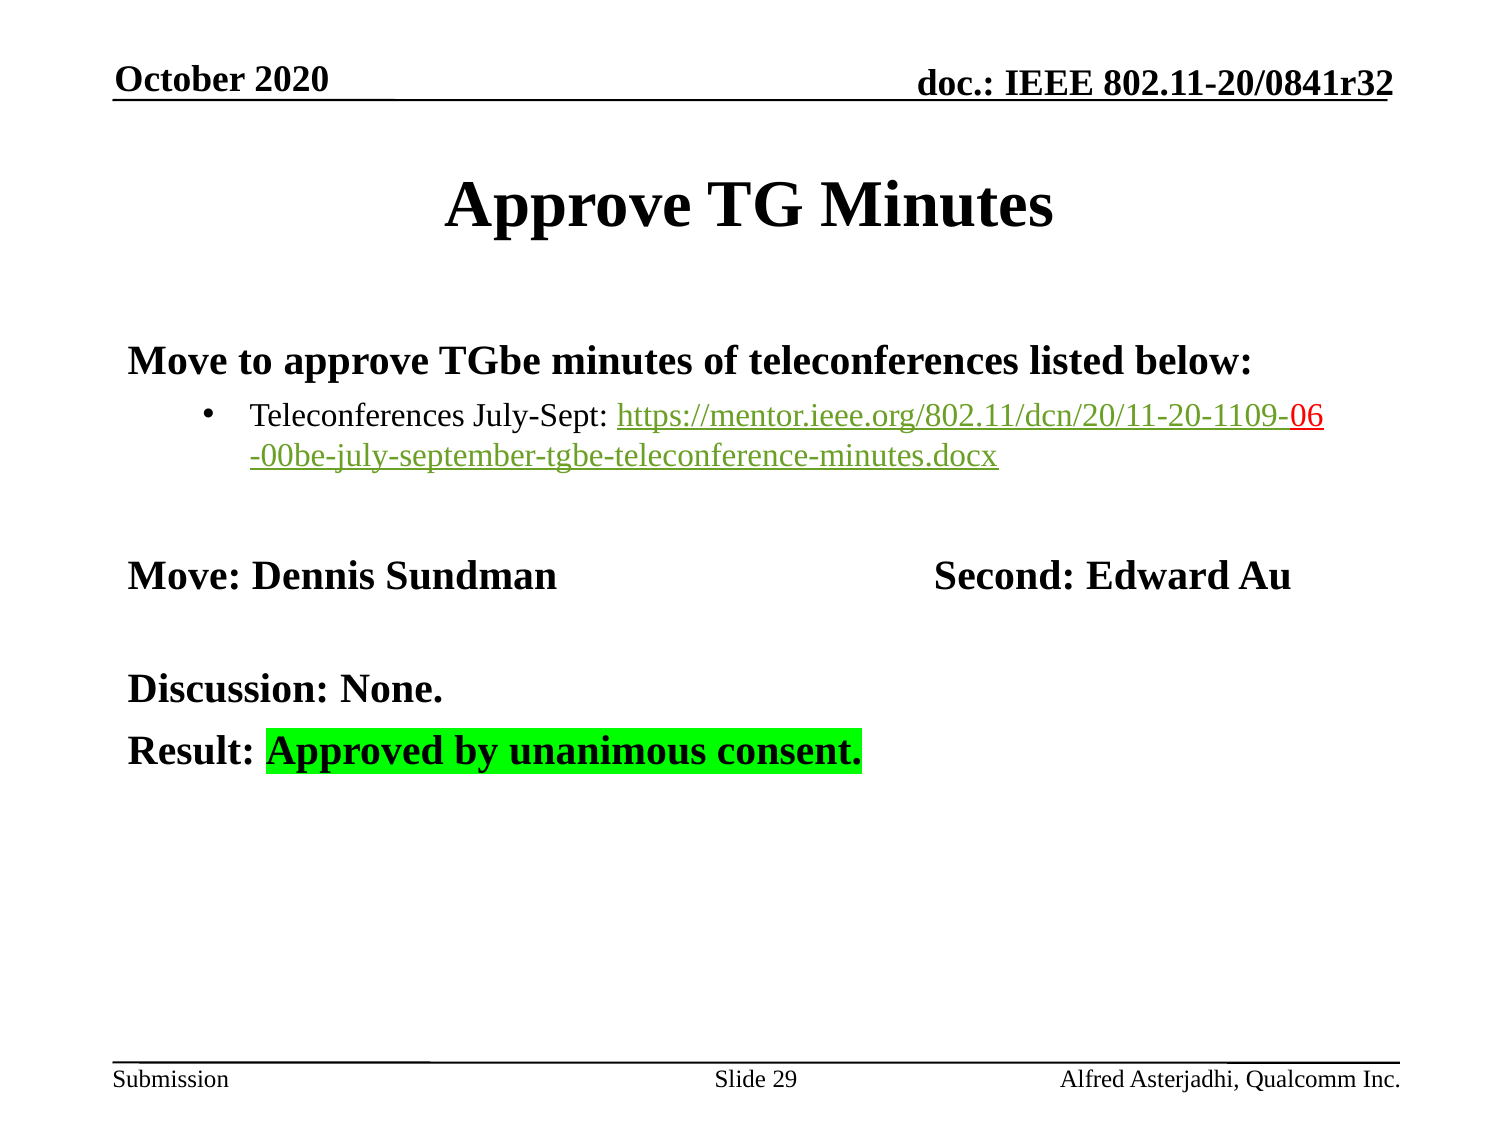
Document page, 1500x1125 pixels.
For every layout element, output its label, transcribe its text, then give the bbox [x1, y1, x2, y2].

title Approve TG Minutes [112, 112, 1388, 288]
slide_number Slide 29 [712, 1061, 800, 1123]
footer Alfred Asterjadhi, Qualcomm Inc. [878, 1061, 1402, 1093]
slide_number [114, 54, 493, 100]
list Move to approve TGbe minutes of teleconferences listed below: Teleconferences July-Sept: https://mentor.ieee.org/802.11/dcn/20/11-20-1109-06-00be-july-september-tgbe-teleconference-minutes.docx Move: Dennis Sundman Second: Edward Au Discussion: None. Result: Approved by unanimous consent. [112, 324, 1388, 1000]
